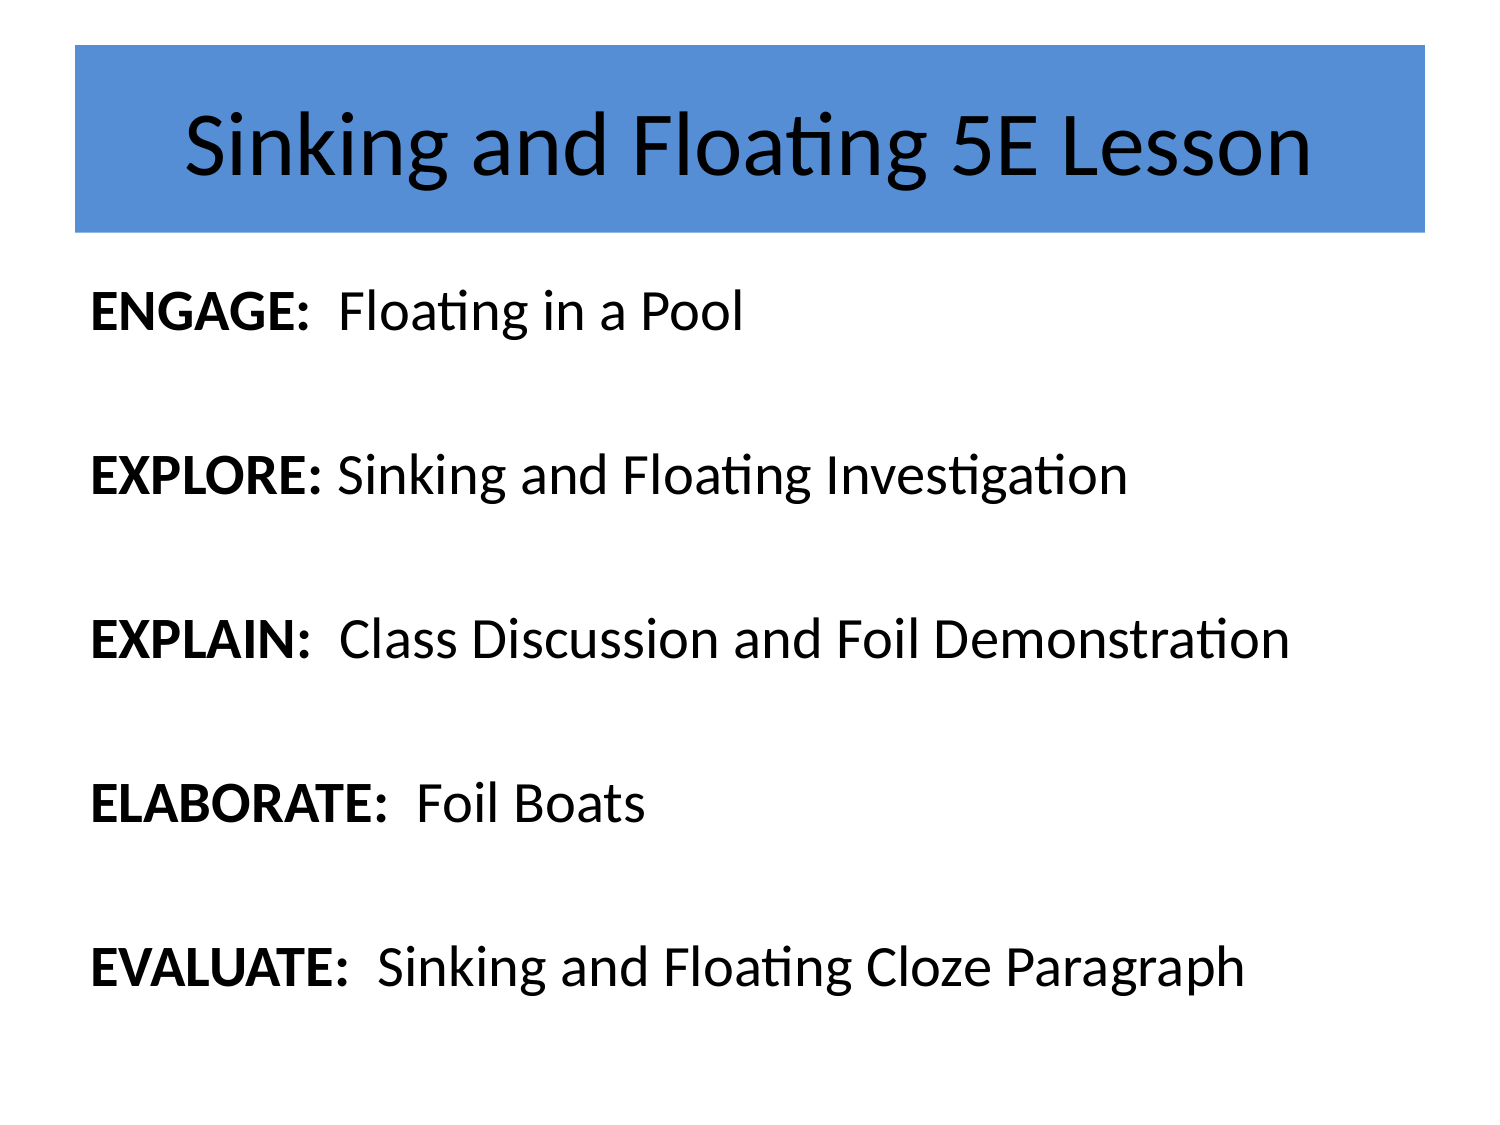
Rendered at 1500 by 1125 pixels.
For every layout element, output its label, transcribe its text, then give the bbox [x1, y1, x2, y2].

list ENGAGE: Floating in a Pool EXPLORE: Sinking and Floating Investigation EXPLAIN: Class Discussion and Foil Demonstration ELABORATE: Foil Boats EVALUATE: Sinking and Floating Cloze Paragraph [75, 263, 1425, 1007]
title Sinking and Floating 5E Lesson [75, 45, 1425, 233]
